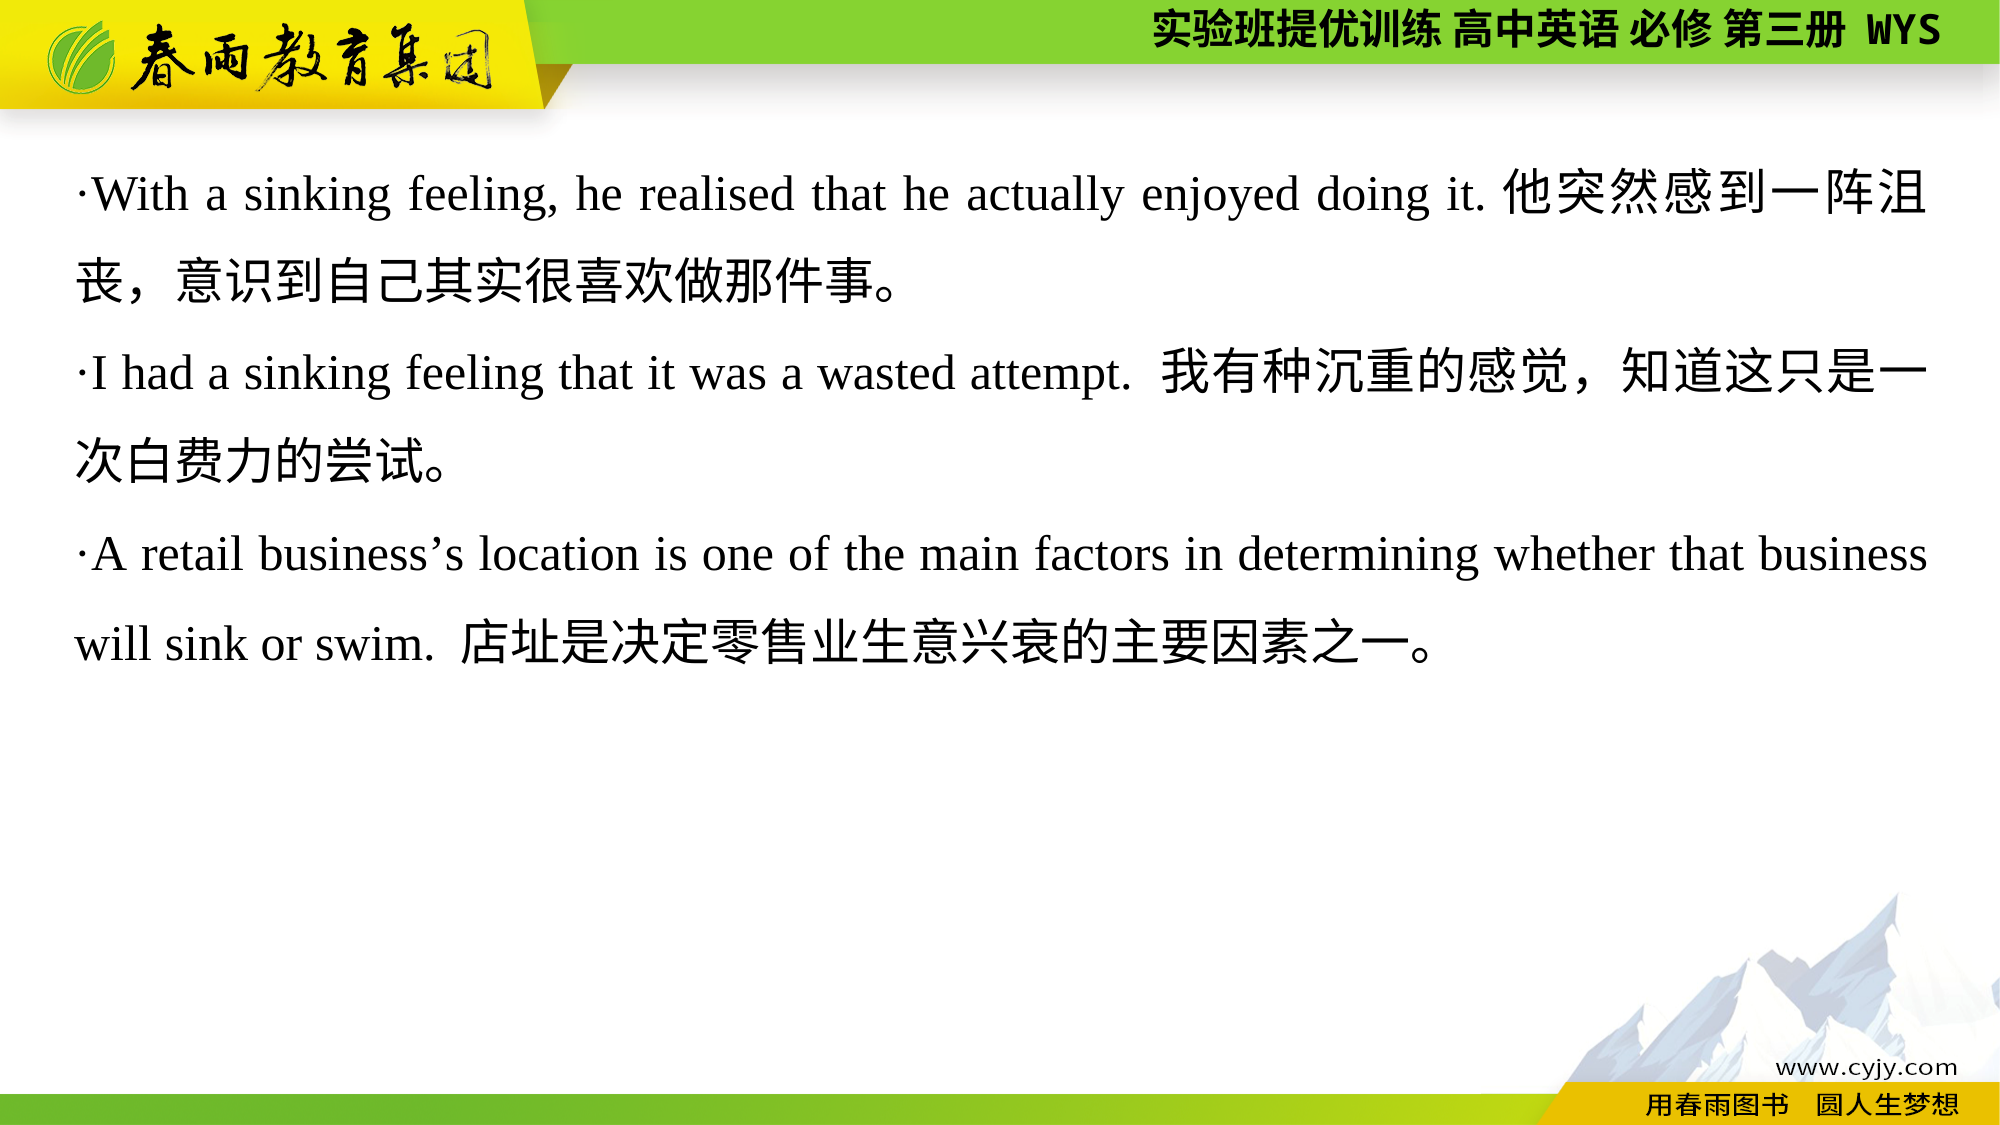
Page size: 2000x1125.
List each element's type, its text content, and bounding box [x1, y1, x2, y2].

picture [0, 0, 2000, 1125]
list ·With a sinking feeling, he realised that he actually enjoyed doing it.他突然感到一阵沮丧，意识到自己其实很喜欢做那件事。 ·I had a sinking feeling that it was a wasted attempt. 我有种沉重的感觉，知道这只是一次白费力的尝试。 ·A retail business’s location is one of the main factors in determining whether that business will sink or swim. 店址是决定零售业生意兴衰的主要因素之一。 [59, 122, 1944, 683]
